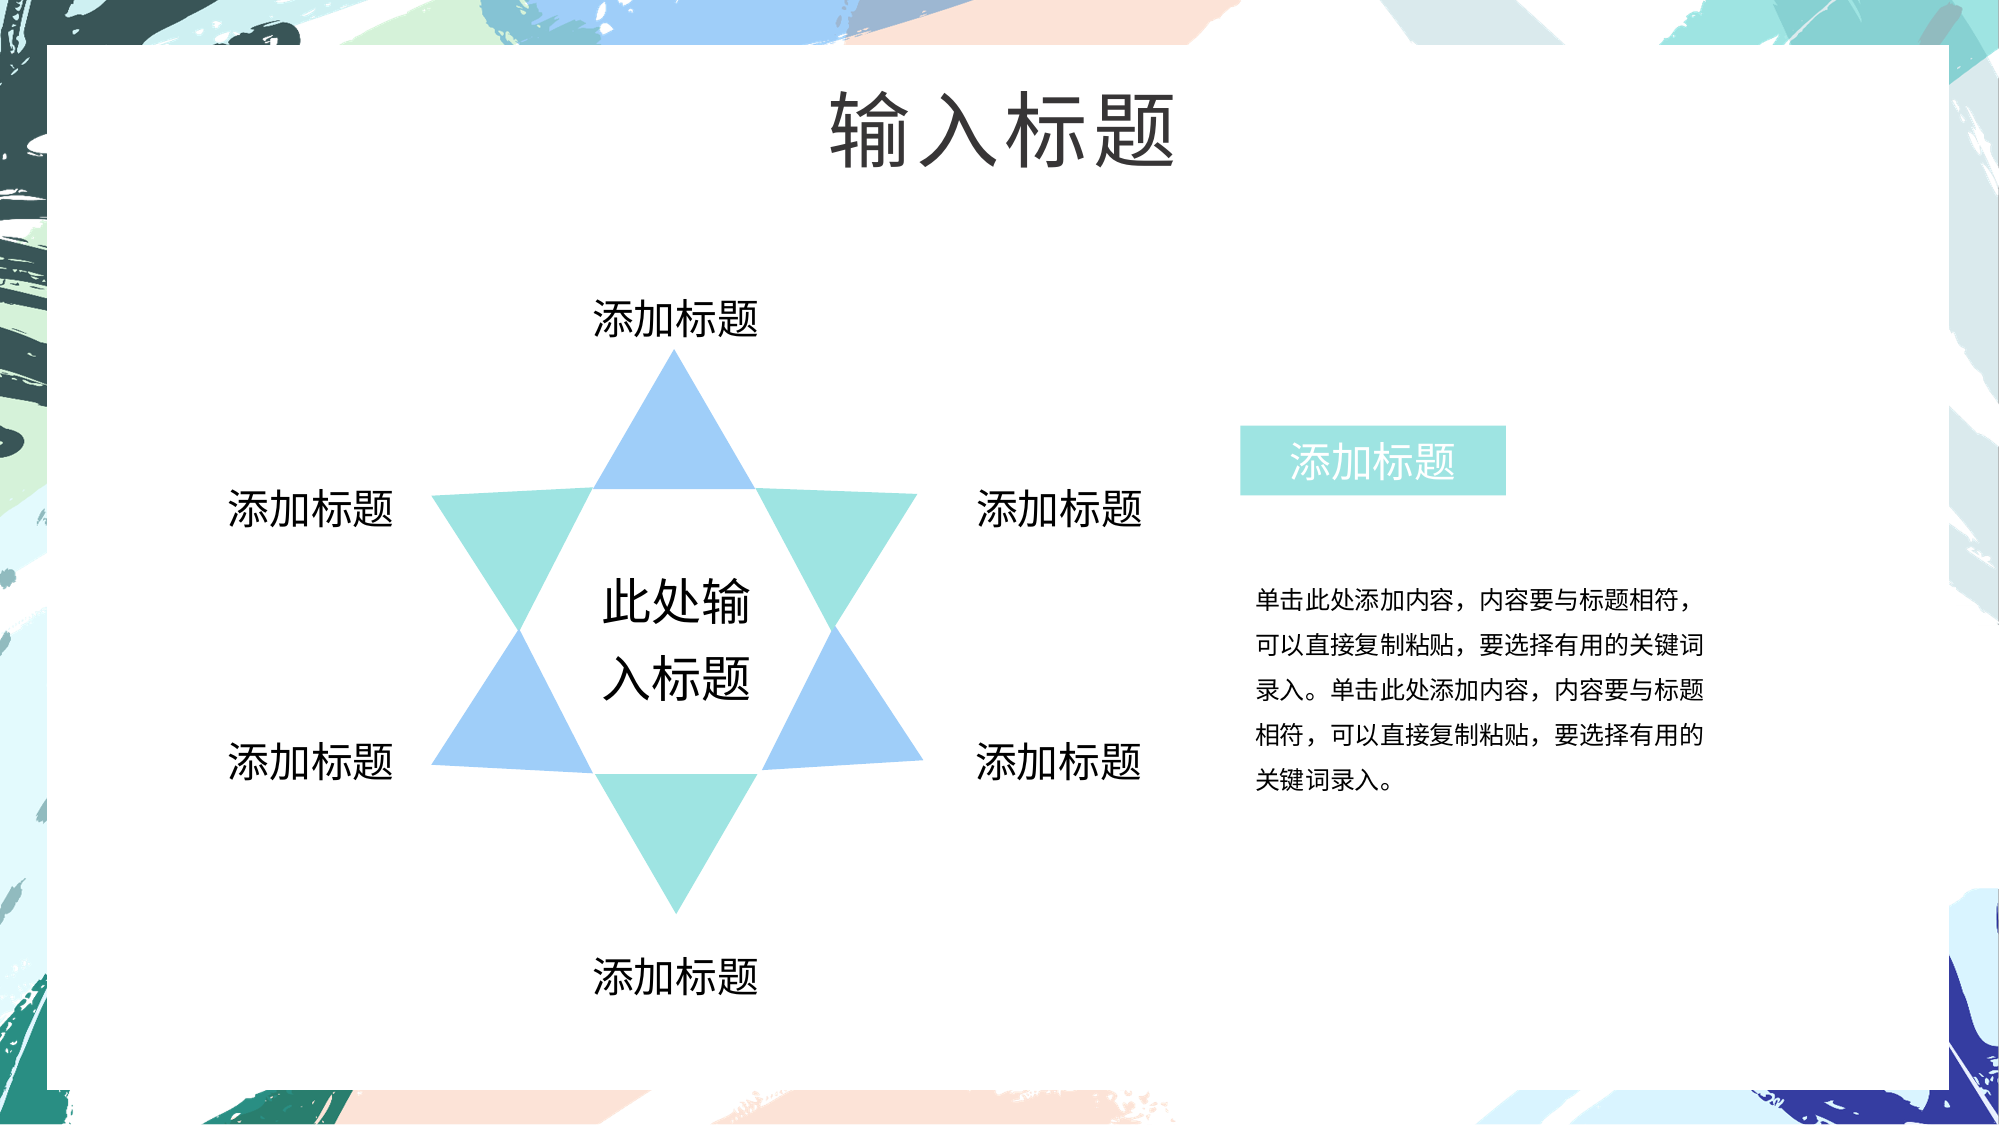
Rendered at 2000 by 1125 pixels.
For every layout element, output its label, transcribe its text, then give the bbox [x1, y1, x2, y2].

text_box [761, 627, 924, 771]
text_box [755, 487, 918, 632]
text_box [593, 351, 755, 490]
text_box 单击此处添加内容，内容要与标题相符，可以直接复制粘贴，要选择有用的关键词录入。单击此处添加内容，内容要与标题相符，可以直接复制粘贴，要选择有用的关键词录入。 [1240, 562, 1730, 802]
text_box 添加标题 [937, 728, 1181, 794]
text_box 添加标题 [189, 475, 433, 541]
text_box [433, 628, 593, 774]
text_box 添加标题 [554, 270, 798, 351]
text_box 添加标题 [1240, 425, 1506, 496]
text_box 添加标题 [189, 728, 433, 794]
text_box 添加标题 [554, 928, 798, 1009]
text_box [594, 774, 758, 915]
text_box [433, 487, 594, 630]
picture [0, 0, 1999, 1125]
text_box 输入标题 [757, 71, 1247, 186]
text_box 此处输 入标题 [553, 551, 799, 708]
text_box 添加标题 [938, 475, 1182, 541]
